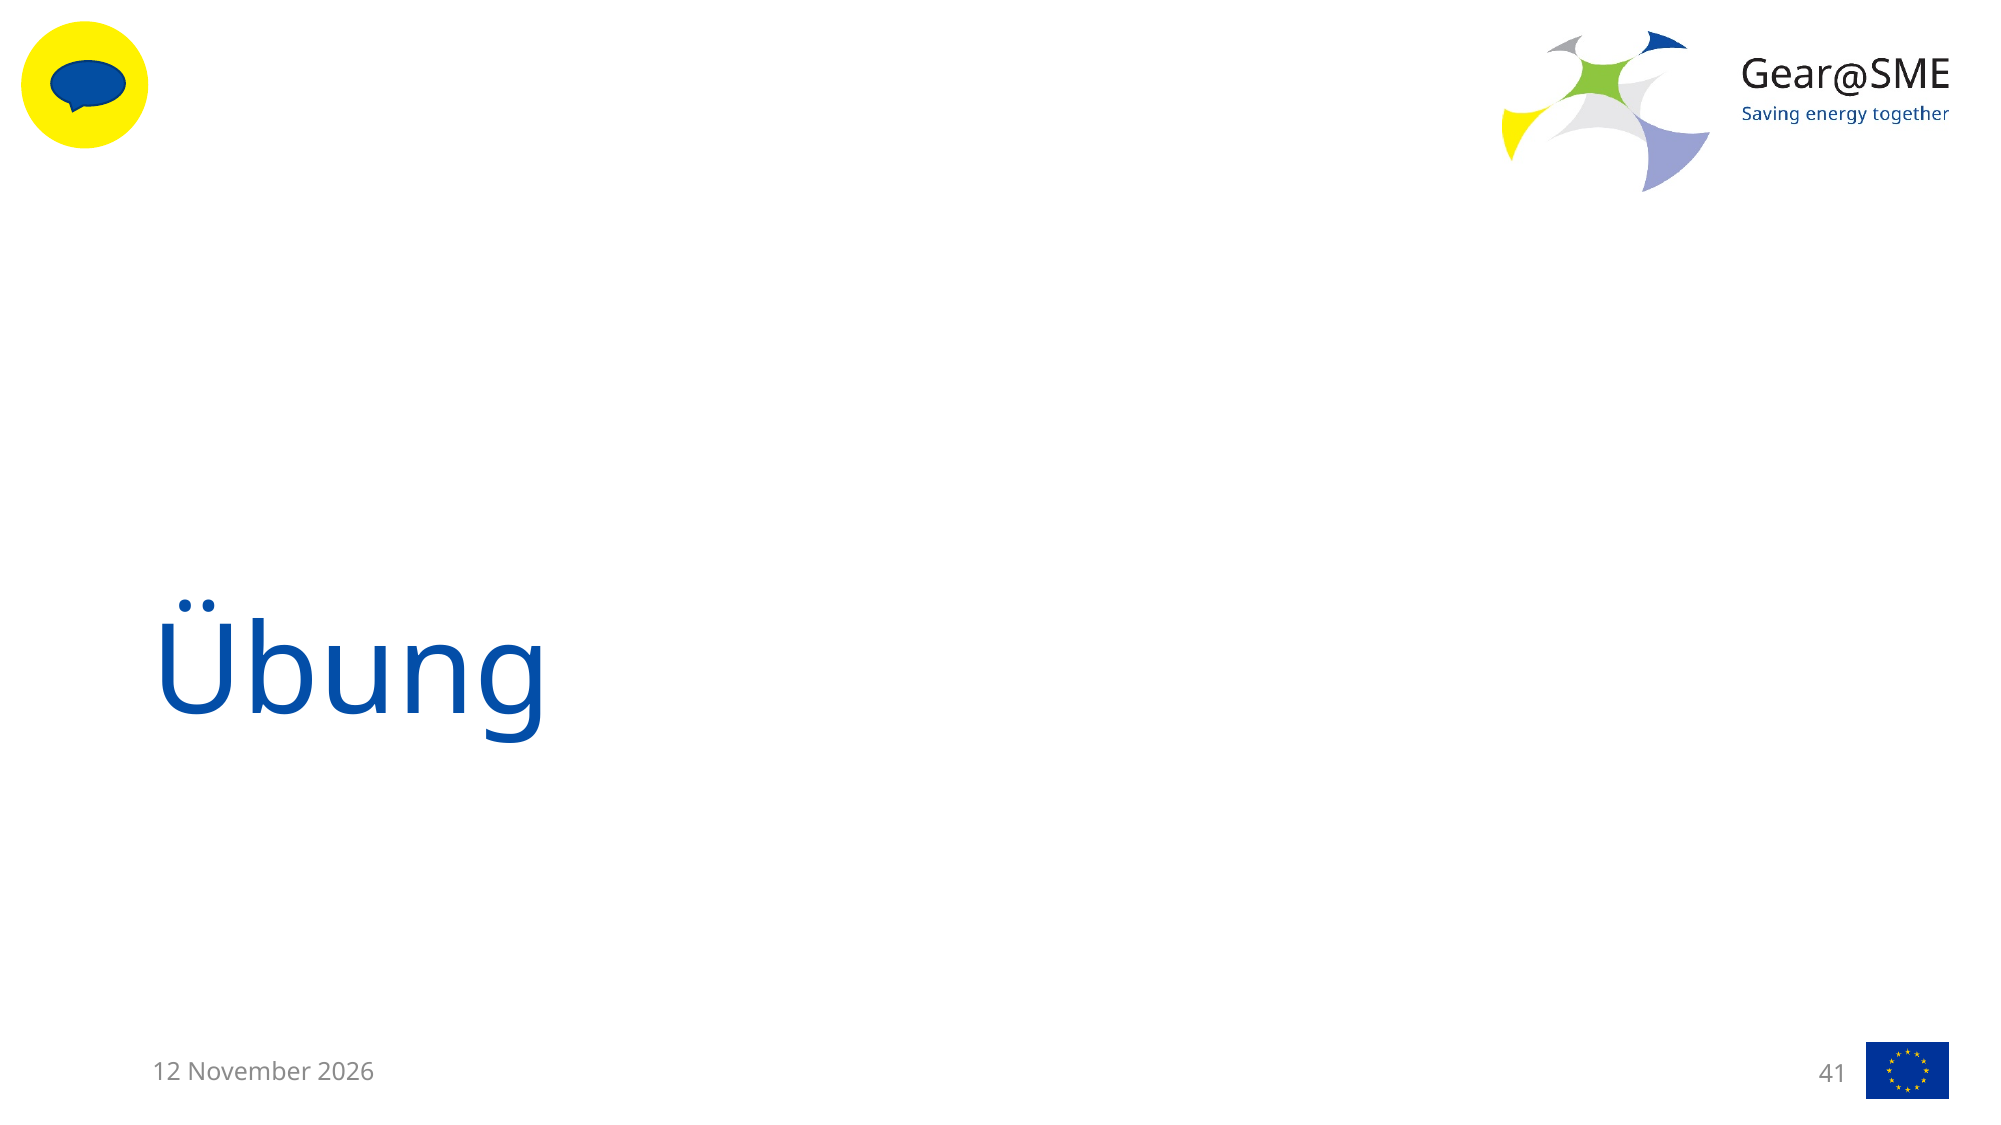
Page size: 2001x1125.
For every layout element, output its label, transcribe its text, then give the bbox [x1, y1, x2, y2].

title Übung [136, 280, 1862, 749]
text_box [22, 22, 148, 148]
picture [1502, 31, 1949, 192]
picture [1866, 1042, 1949, 1099]
slide_number 41 [1412, 1044, 1863, 1104]
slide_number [137, 1042, 588, 1103]
